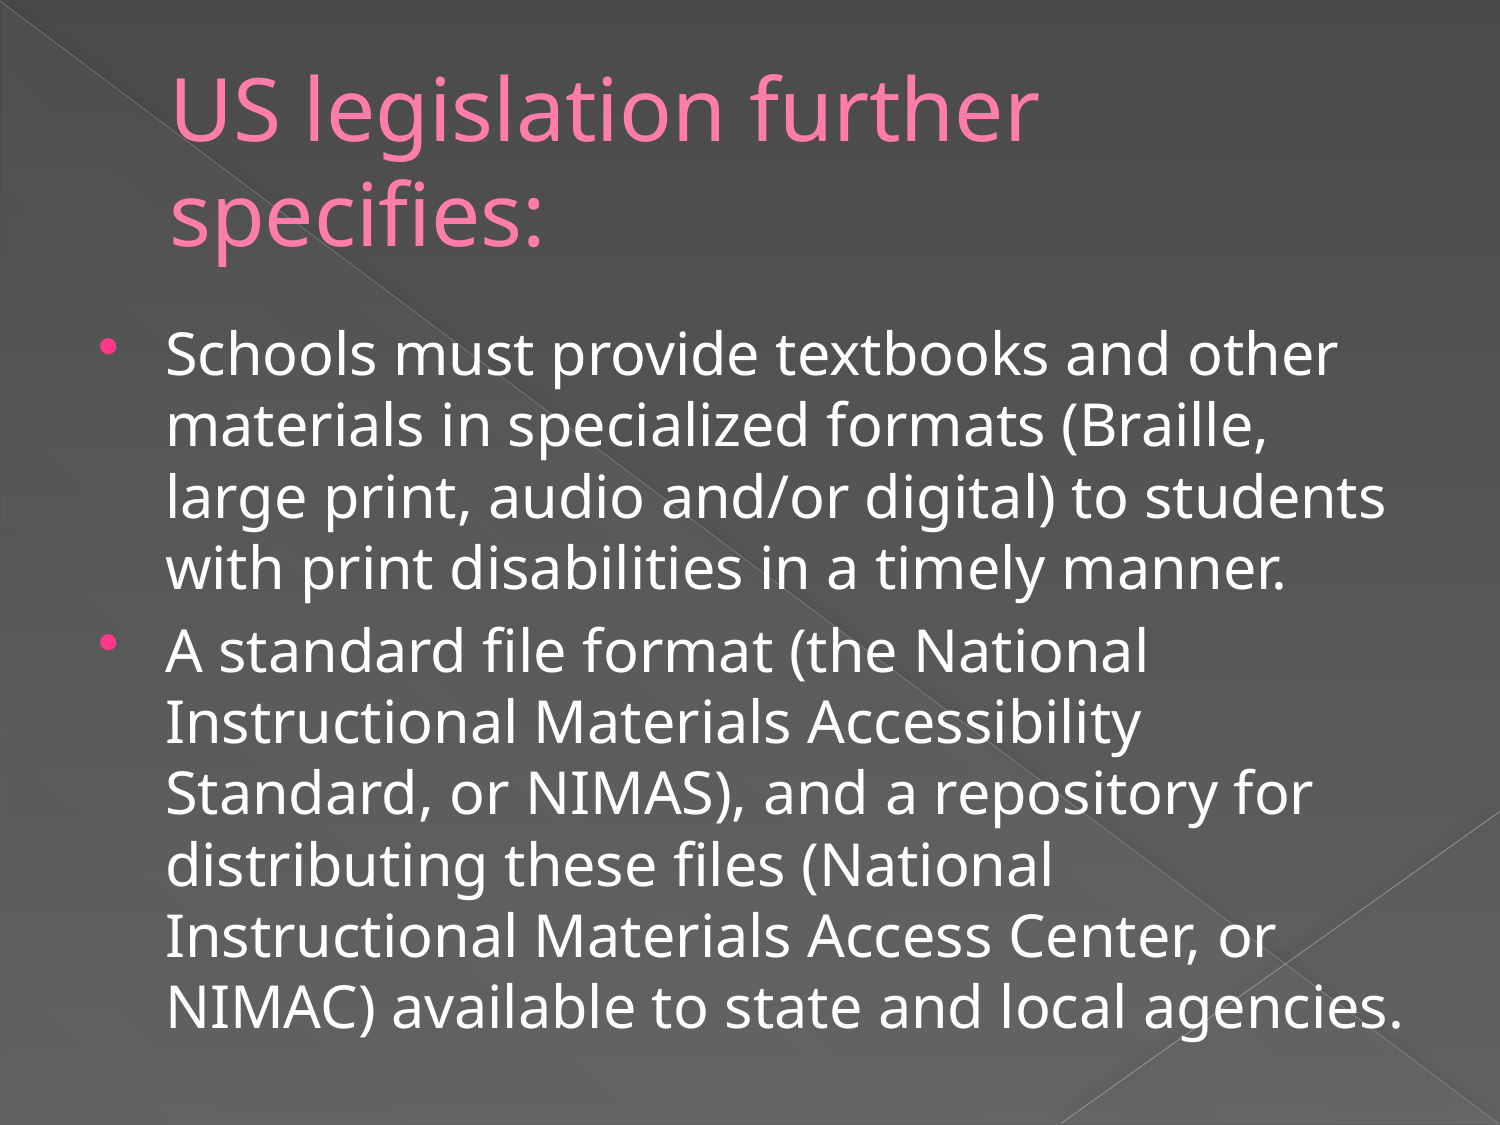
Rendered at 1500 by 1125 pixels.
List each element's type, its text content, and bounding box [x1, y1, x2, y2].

title US legislation further specifies: [75, 43, 1425, 274]
list Schools must provide textbooks and other materials in specialized formats (Braille, large print, audio and/or digital) to students with print disabilities in a timely manner. A standard file format (the National Instructional Materials Accessibility Standard, or NIMAS), and a repository for distributing these files (National Instructional Materials Access Center, or NIMAC) available to state and local agencies. [75, 308, 1425, 1059]
